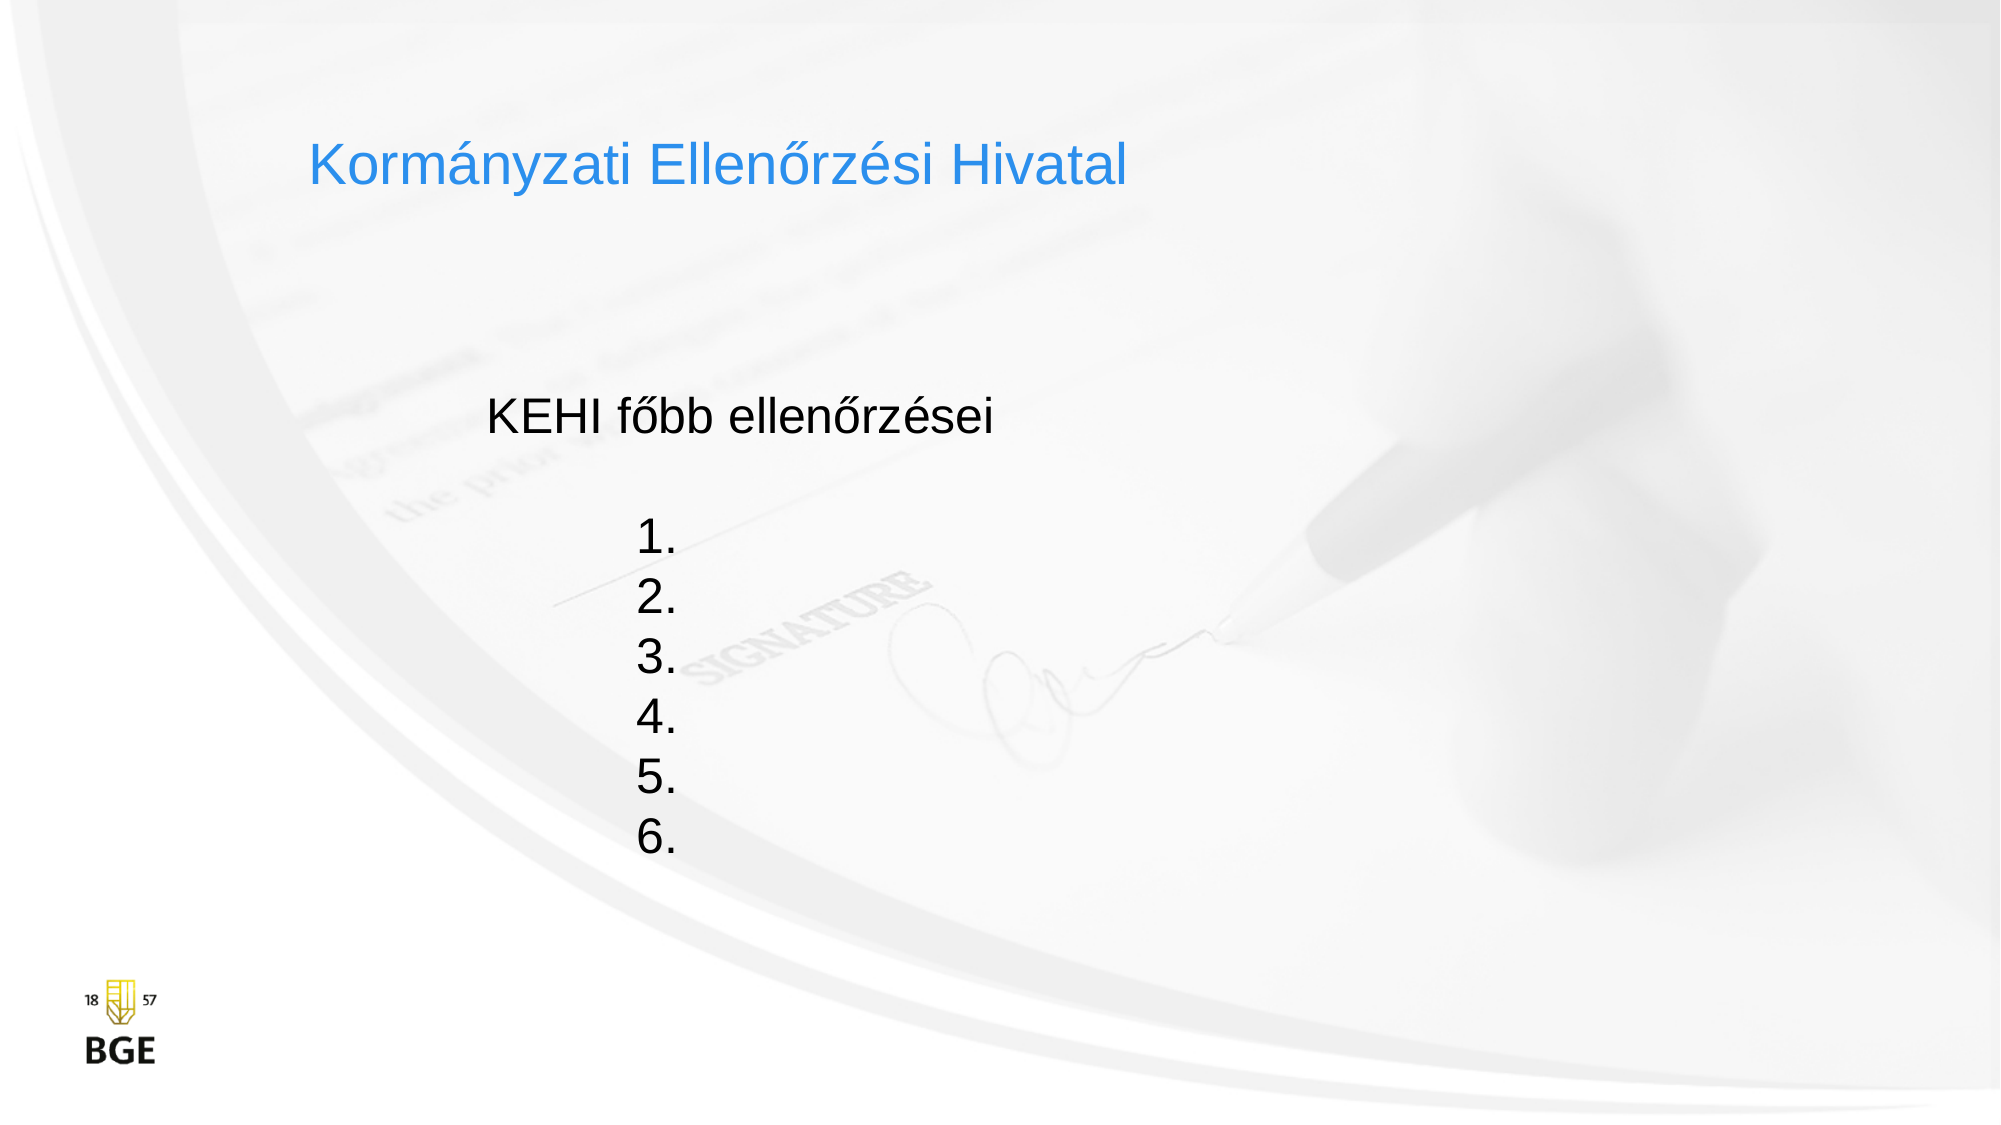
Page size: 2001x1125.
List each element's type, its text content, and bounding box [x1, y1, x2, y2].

picture [0, 0, 2001, 1125]
text_box Kormányzati Ellenőrzési Hivatal [293, 118, 1161, 204]
text_box KEHI főbb ellenőrzései 1. 2. 3. 4. 5. 6. [472, 376, 1472, 871]
